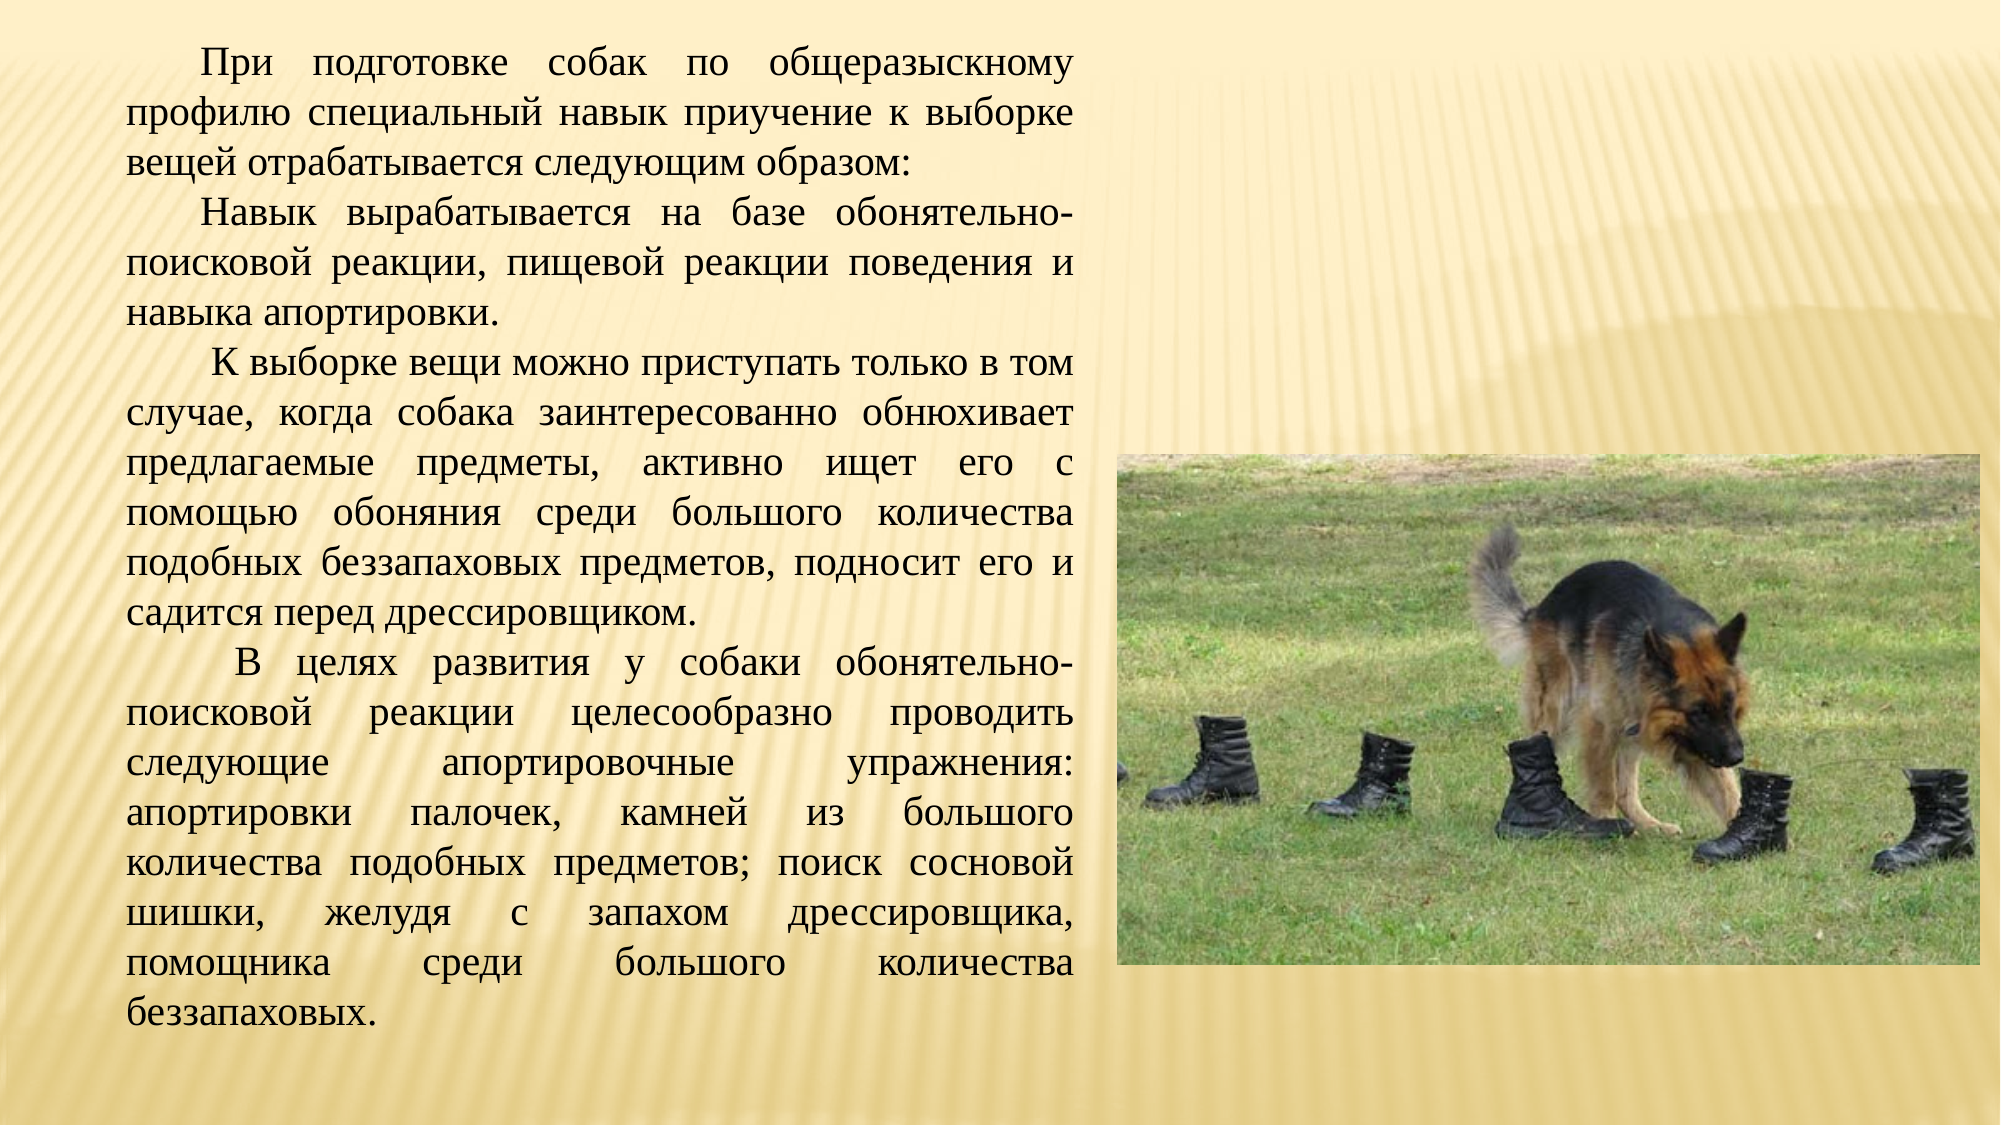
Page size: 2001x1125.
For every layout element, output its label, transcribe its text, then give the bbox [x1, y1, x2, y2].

picture [1116, 454, 1980, 965]
text_box При подготовке собак по общеразыскному профилю специальный навык приучение к выборке вещей отрабатывается следующим образом: Навык вырабатывается на базе обонятельно-поисковой реакции, пищевой реакции поведения и навыка апортировки. К выборке вещи можно приступать только в том случае, когда собака заинтересованно обнюхивает предлагаемые предметы, активно ищет его с помощью обоняния среди большого количества подобных беззапаховых предметов, подносит его и садится перед дрессировщиком. В целях развития у собаки обонятельно-поисковой реакции целесообразно проводить следующие апортировочные упражнения: апортировки палочек, камней из большого количества подобных предметов; поиск сосновой шишки, желудя с запахом дрессировщика, помощника среди большого количества беззапаховых. [111, 26, 1090, 1042]
